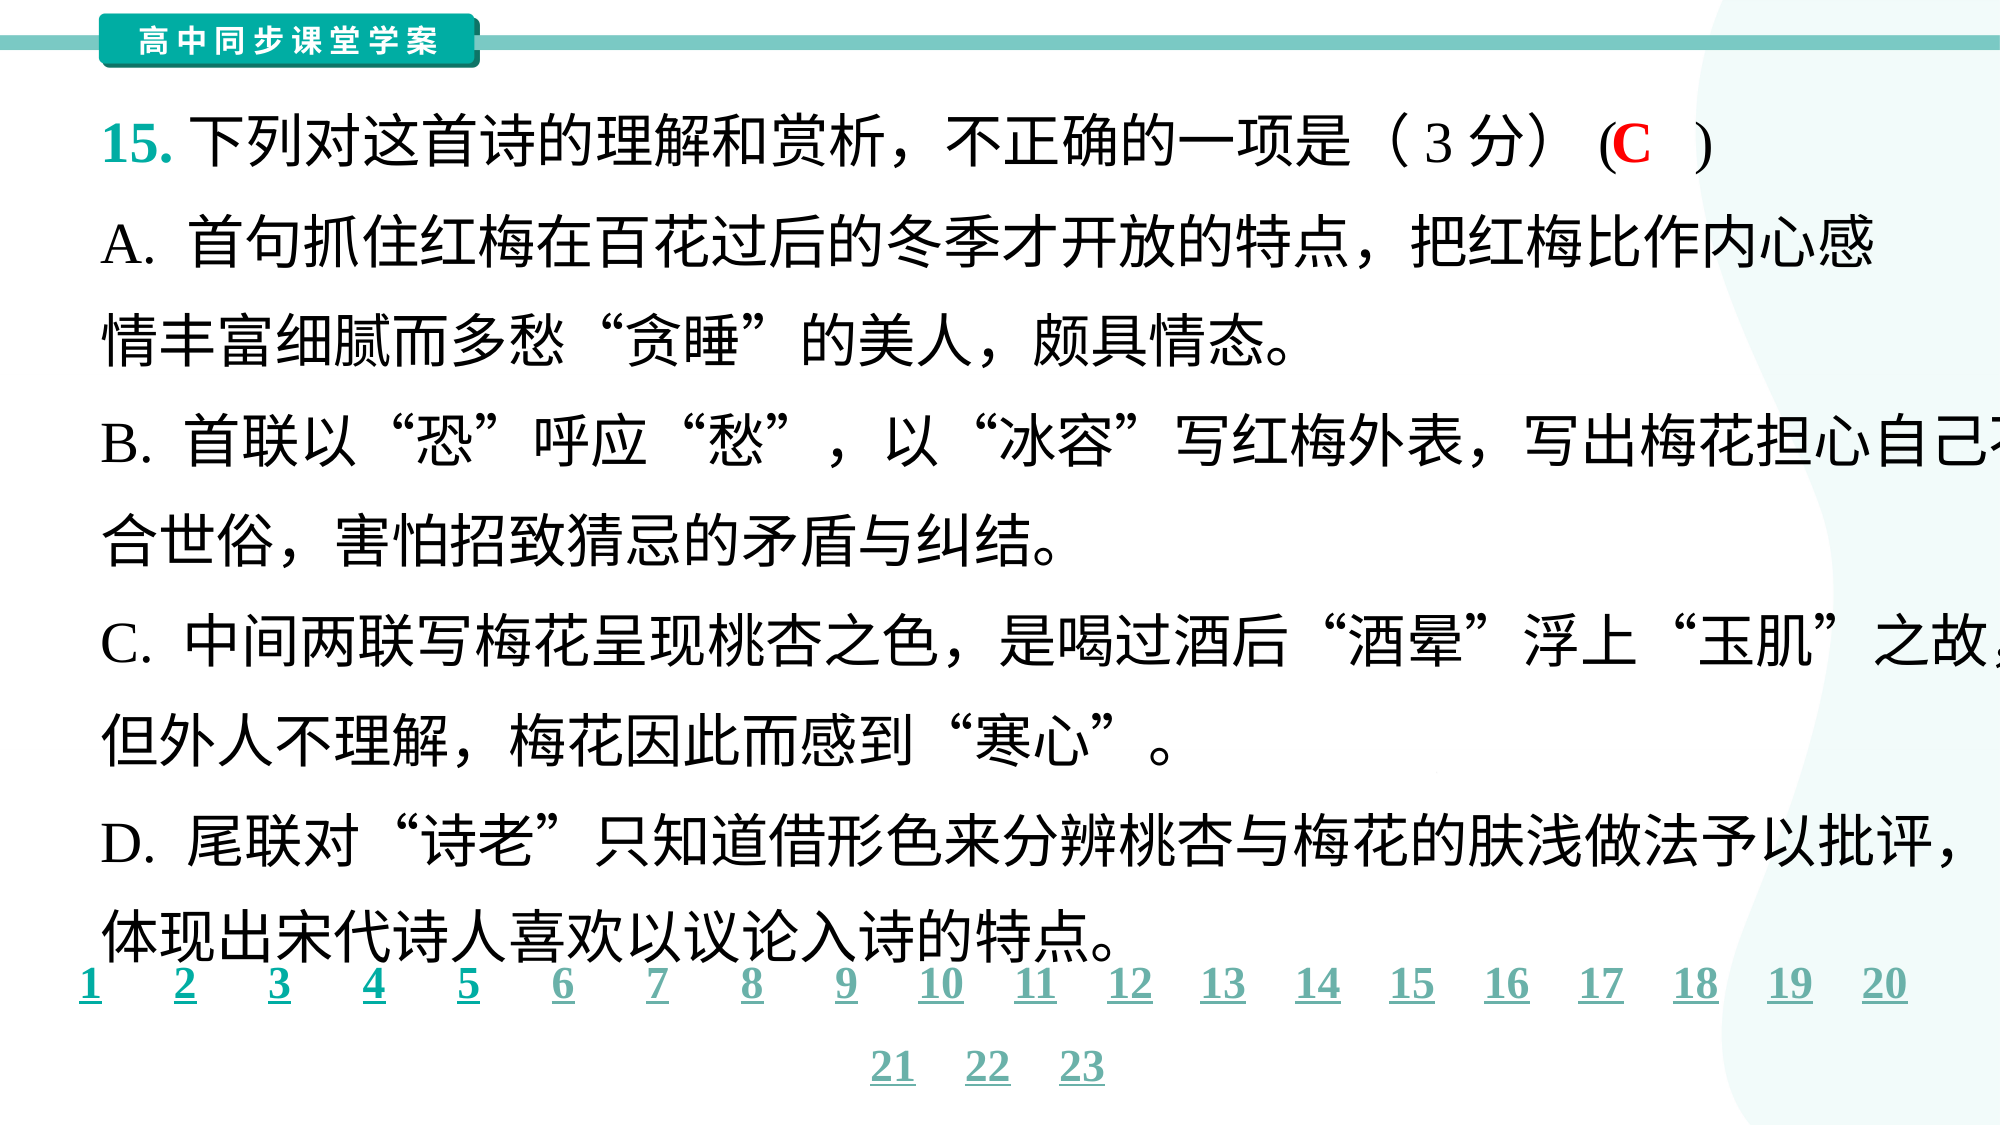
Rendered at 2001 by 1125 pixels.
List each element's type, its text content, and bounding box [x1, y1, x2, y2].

text_box A. 首句抓住红梅在百花过后的冬季才开放的特点，把红梅比作内心感 情丰富细腻而多愁“贪睡”的美人，颇具情态。 B. 首联以“恐”呼应“愁”，以“冰容”写红梅外表，写出梅花担心自己不 合世俗，害怕招致猜忌的矛盾与纠结。 C. 中间两联写梅花呈现桃杏之色，是喝过酒后“酒晕”浮上“玉肌”之故， 但外人不理解，梅花因此而感到“寒心”。 D. 尾联对“诗老”只知道借形色来分辨桃杏与梅花的肤浅做法予以批评， 体现出宋代诗人喜欢以议论入诗的特点。 [100, 174, 1899, 962]
picture [0, 0, 2000, 1125]
text_box 15.下列对这首诗的理解和赏析，不正确的一项是（3分）( ) [100, 76, 1589, 165]
text_box C [1589, 76, 1675, 165]
text_box 15.下列对这首诗的理解和赏析，不正确的一项是（3分）( ) [1675, 76, 1899, 165]
